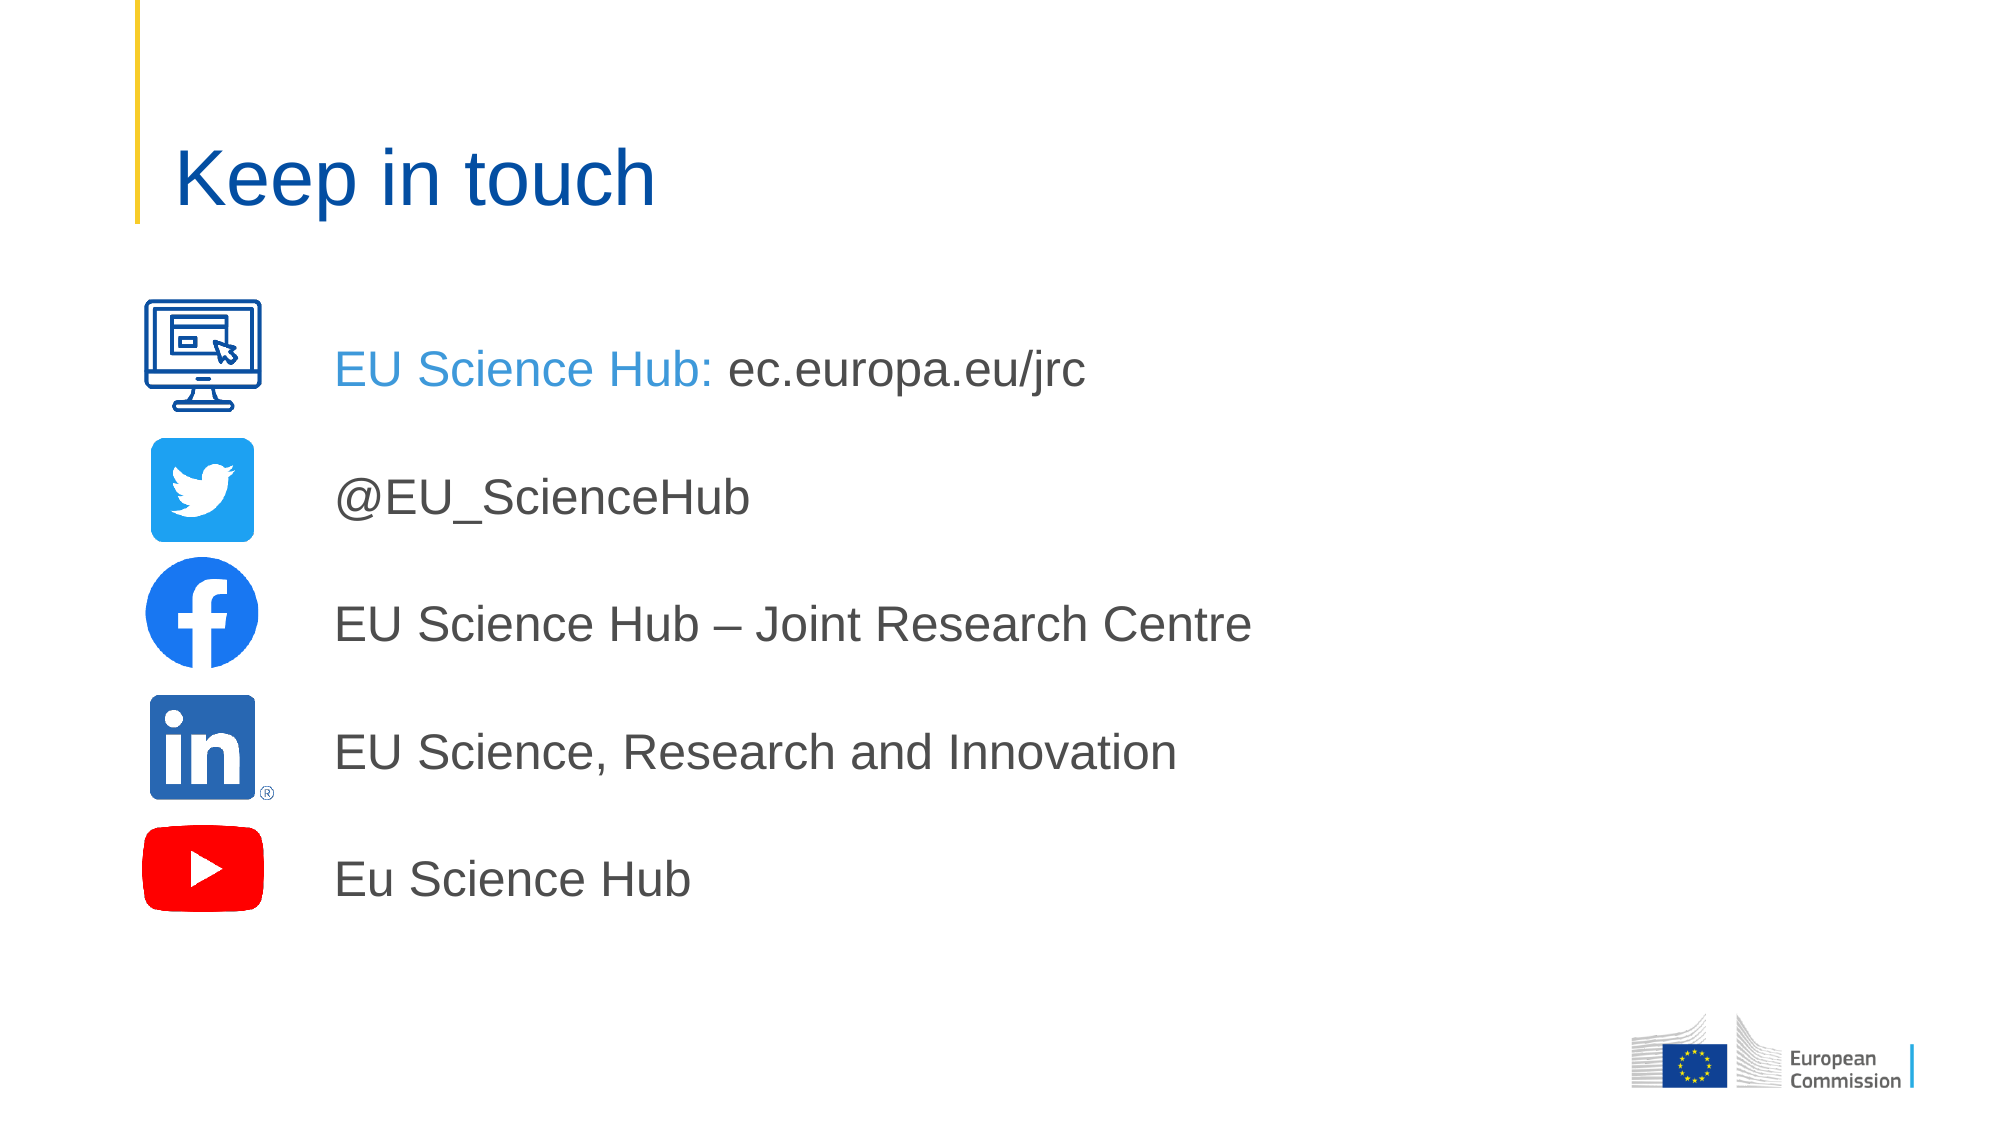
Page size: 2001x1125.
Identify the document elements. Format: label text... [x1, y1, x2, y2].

picture [141, 825, 264, 912]
list EU Science Hub: ec.europa.eu/jrc @EU_ScienceHub EU Science Hub – Joint Research Centre EU Science, Research and Innovation Eu Science Hub [318, 299, 1843, 984]
picture [1631, 1013, 1915, 1091]
picture [150, 695, 274, 800]
picture [151, 438, 254, 542]
picture [142, 553, 261, 672]
title Keep in touch [159, 94, 1843, 223]
picture [134, 280, 271, 430]
